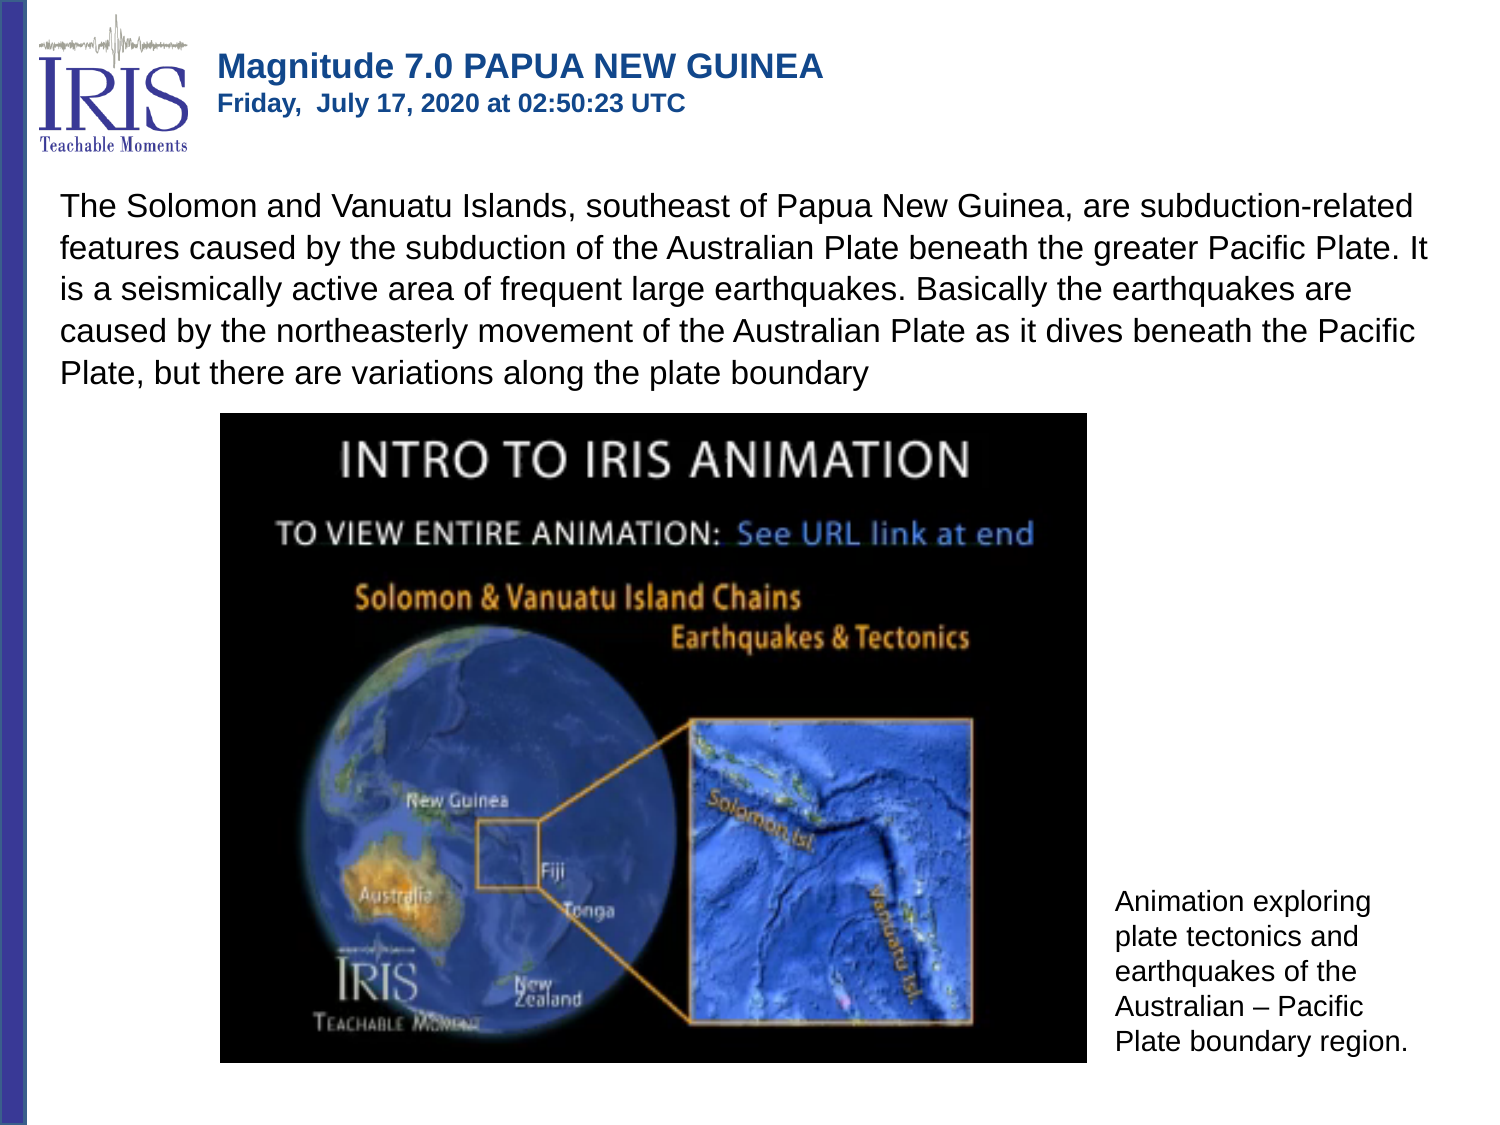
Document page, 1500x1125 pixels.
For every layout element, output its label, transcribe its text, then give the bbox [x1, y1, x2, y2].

picture [39, 12, 188, 165]
text_box Magnitude 7.0 PAPUA NEW GUINEA Friday, July 17, 2020 at 02:50:23 UTC [202, 0, 1499, 125]
text_box Animation exploring plate tectonics and earthquakes of the Australian – Pacific Plate boundary region. [1099, 874, 1437, 1065]
text_box The Solomon and Vanuatu Islands, southeast of Papua New Guinea, are subduction-related features caused by the subduction of the Australian Plate beneath the greater Pacific Plate. It is a seismically active area of frequent large earthquakes. Basically the earthquakes are caused by the northeasterly movement of the Australian Plate as it dives beneath the Pacific Plate, but there are variations along the plate boundary [45, 174, 1469, 399]
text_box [219, 412, 1088, 1064]
text_box [0, 0, 27, 1125]
